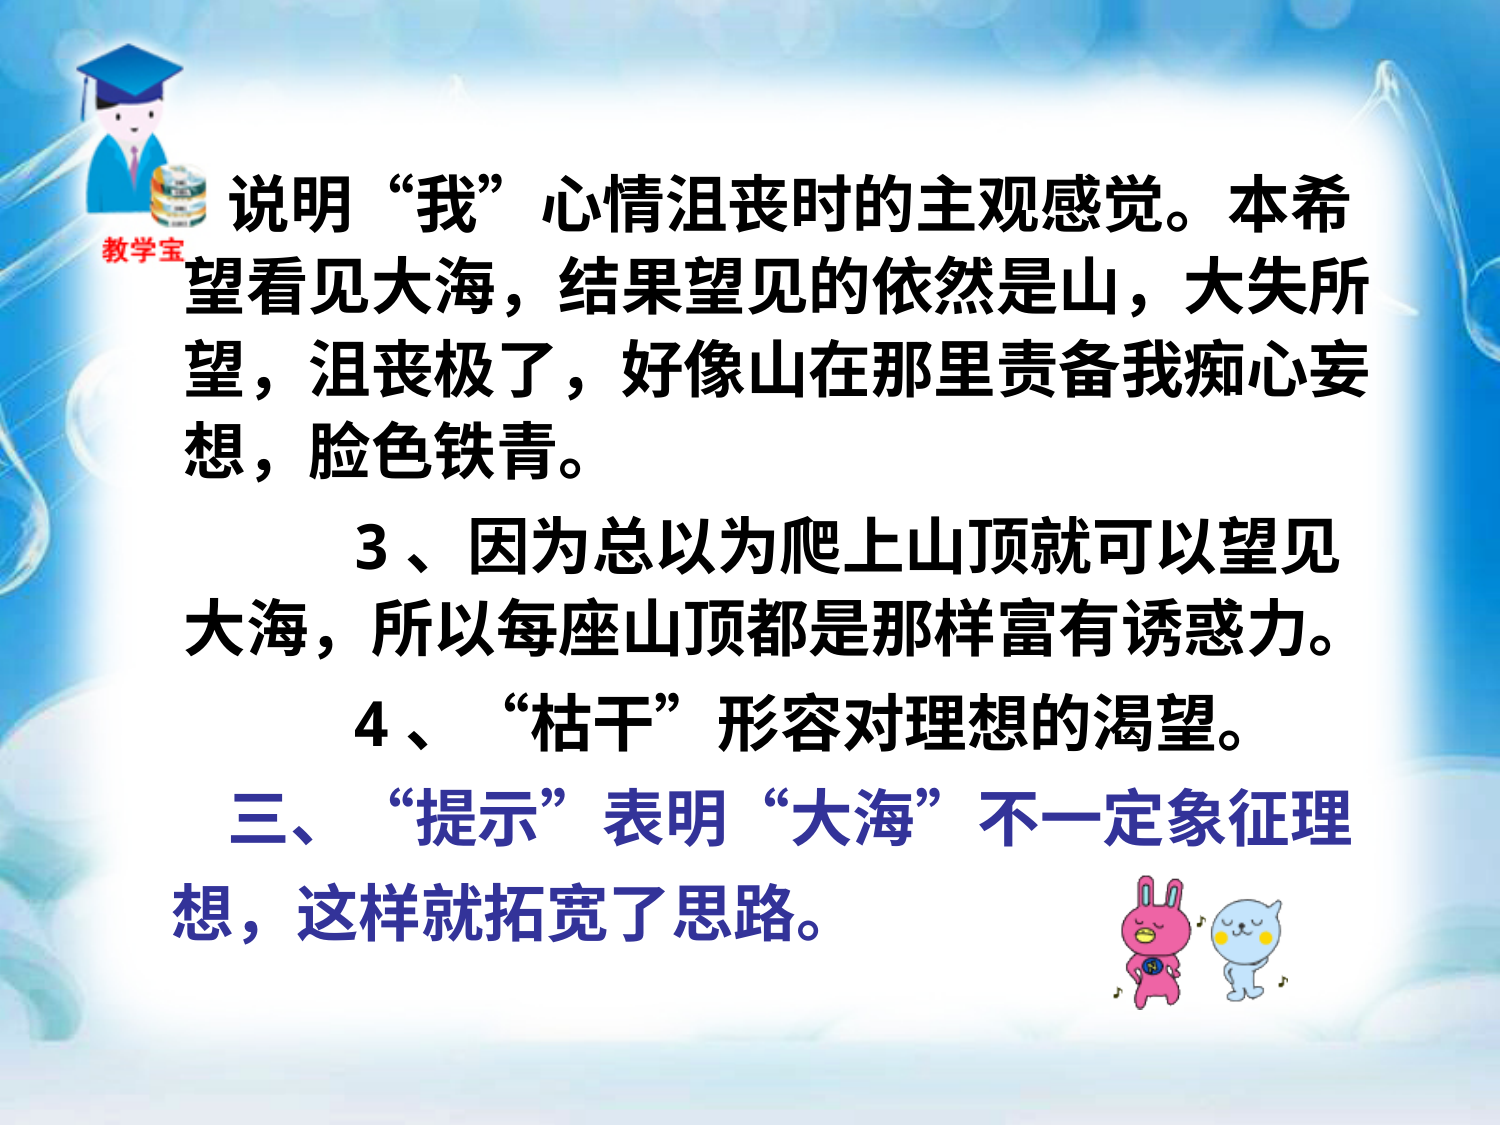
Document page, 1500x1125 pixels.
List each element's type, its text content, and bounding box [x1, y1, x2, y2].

list 说明“我”心情沮丧时的主观感觉。本希望看见大海，结果望见的依然是山，大失所望，沮丧极了，好像山在那里责备我痴心妄想，脸色铁青。 3、因为总以为爬上山顶就可以望见大海，所以每座山顶都是那样富有诱惑力。 4、“枯干”形容对理想的渴望。 三、“提示”表明“大海”不一定象征理 想，这样就拓宽了思路。 [112, 149, 1400, 1025]
picture [0, 0, 1500, 1125]
